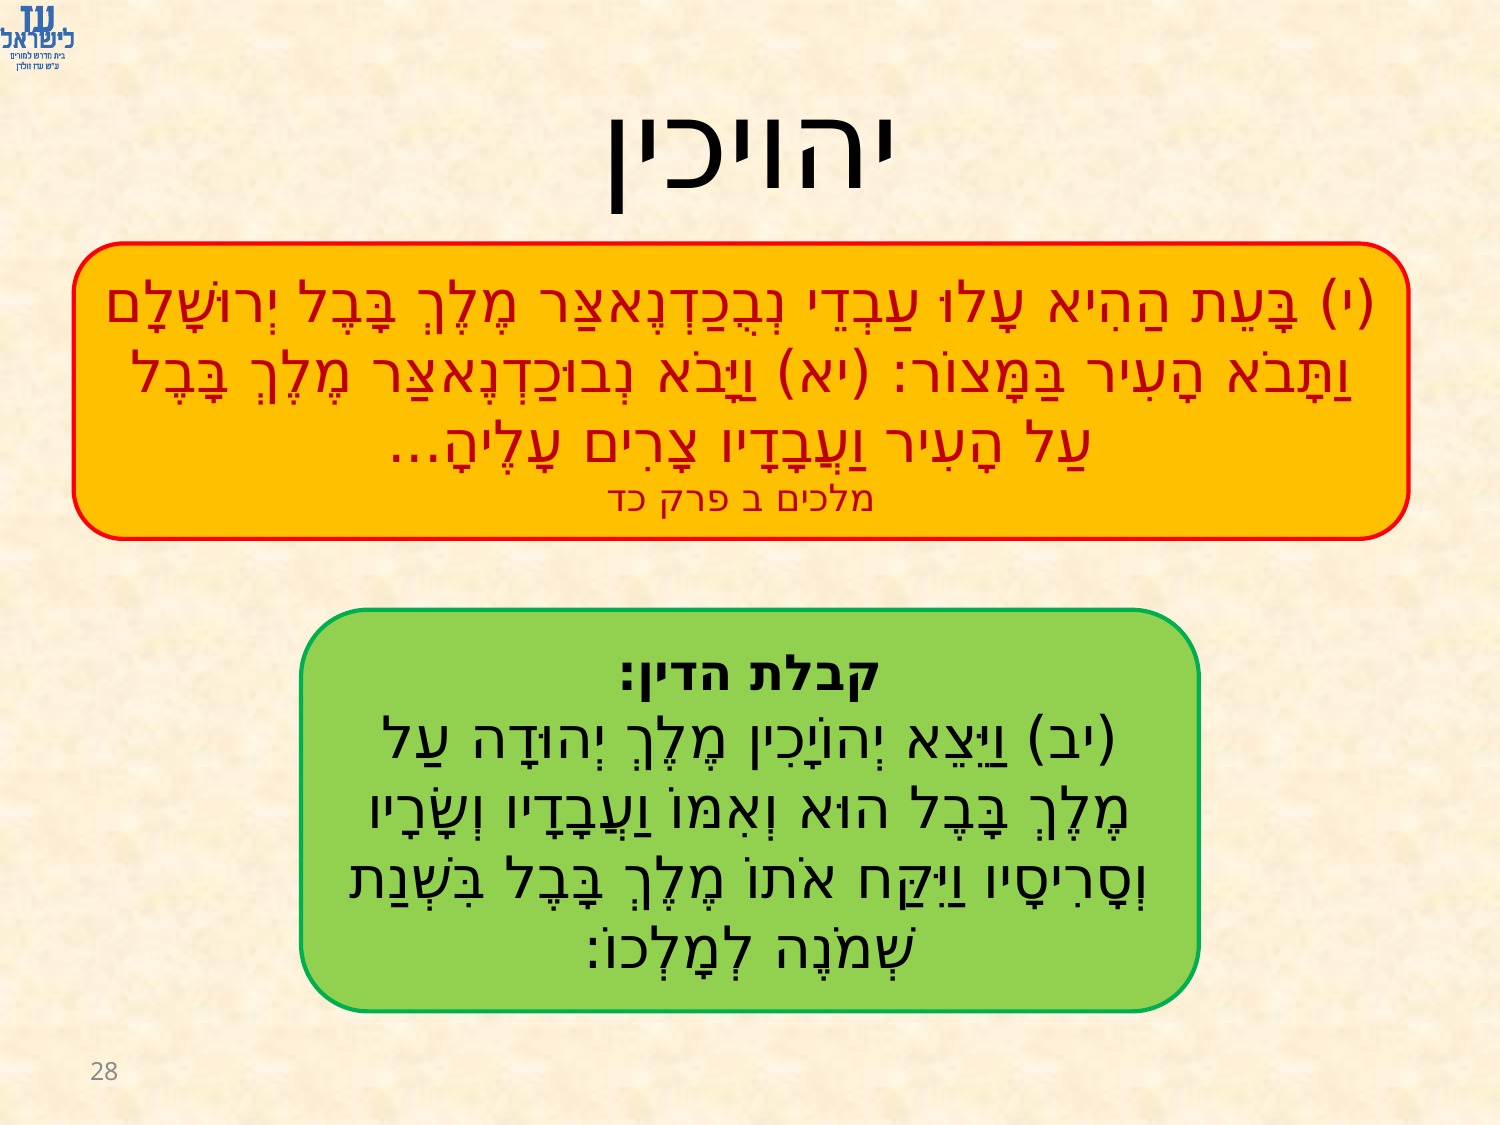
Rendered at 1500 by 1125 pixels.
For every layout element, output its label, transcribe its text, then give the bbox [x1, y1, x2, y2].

text_box קבלת הדין: (יב) וַיֵּצֵא יְהוֹיָכִין מֶלֶךְ יְהוּדָה עַל מֶלֶךְ בָּבֶל הוּא וְאִמּוֹ וַעֲבָדָיו וְשָׂרָיו וְסָרִיסָיו וַיִּקַּח אֹתוֹ מֶלֶךְ בָּבֶל בִּשְׁנַת שְׁמֹנֶה לְמָלְכוֹ: [298, 607, 1201, 1014]
text_box (י) בָּעֵת הַהִיא עָלוּ עַבְדֵי נְבֻכַדְנֶאצַּר מֶלֶךְ בָּבֶל יְרוּשָׁלִָם וַתָּבֹא הָעִיר בַּמָּצוֹר: (יא) וַיָּבֹא נְבוּכַדְנֶאצַּר מֶלֶךְ בָּבֶל עַל הָעִיר וַעֲבָדָיו צָרִים עָלֶיהָ... מלכים ב פרק כד [71, 241, 1411, 541]
slide_number 28 [75, 1042, 425, 1103]
title יהויכין [75, 45, 1425, 233]
picture [0, 0, 1500, 1125]
